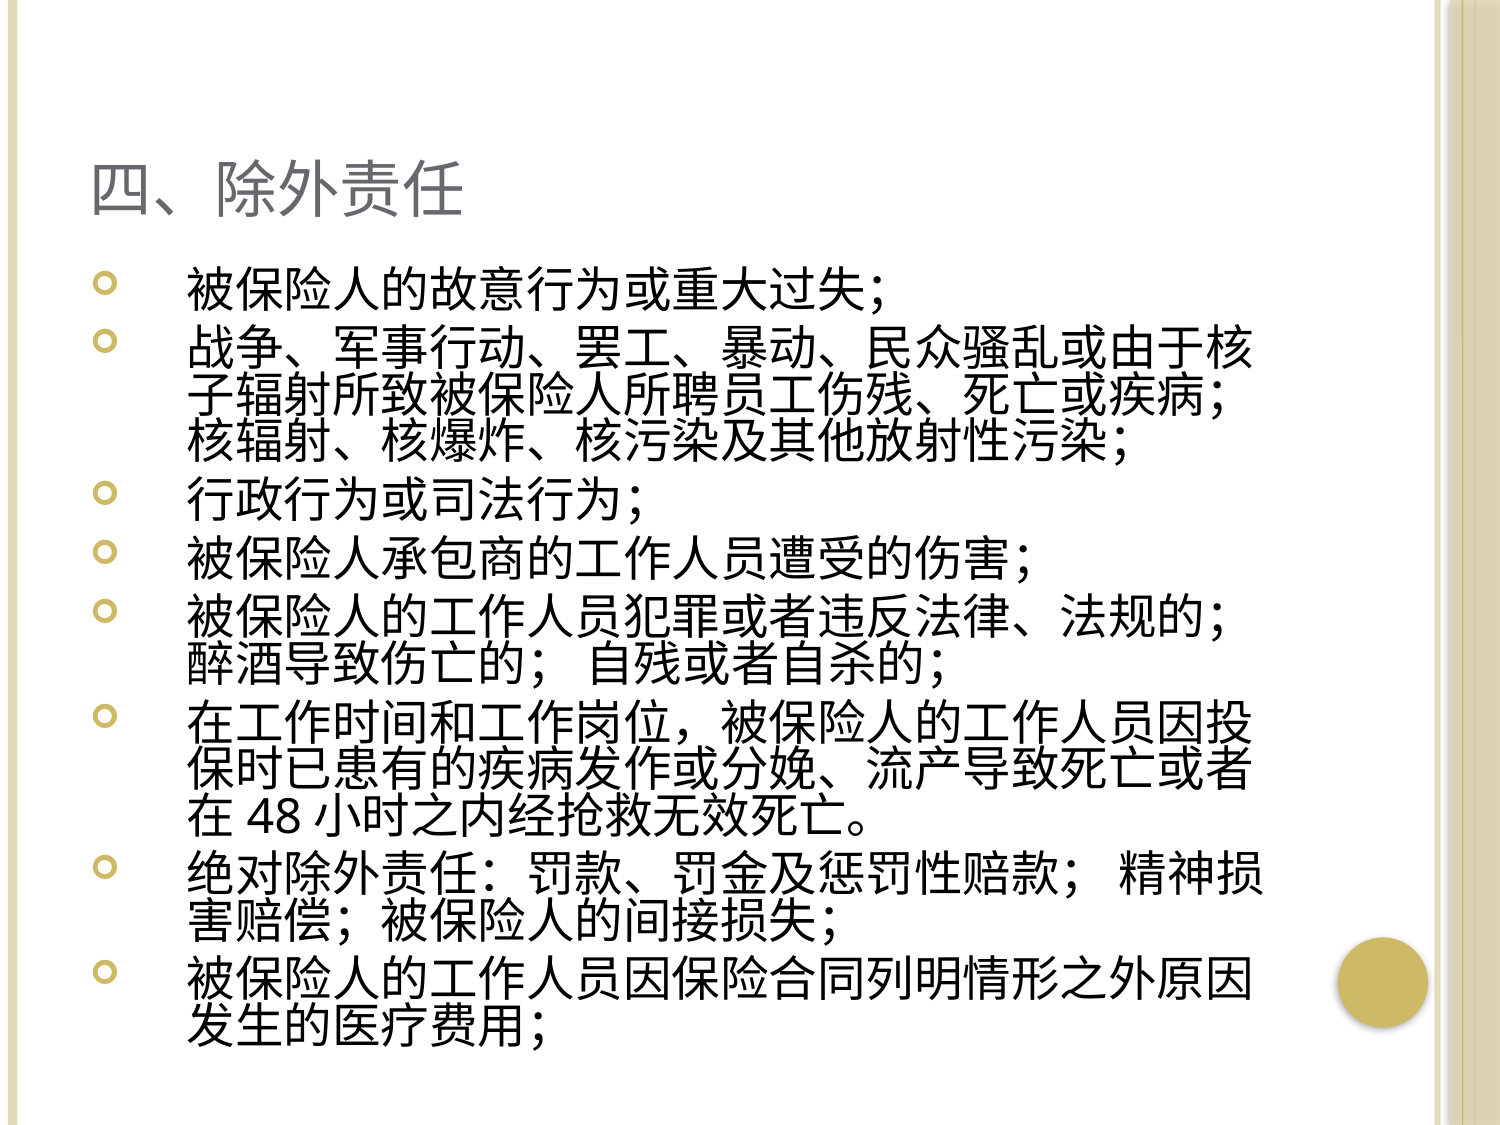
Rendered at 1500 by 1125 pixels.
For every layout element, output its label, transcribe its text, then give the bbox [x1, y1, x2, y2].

title 四、除外责任 [75, 45, 1300, 233]
list 被保险人的故意行为或重大过失； 战争、军事行动、罢工、暴动、民众骚乱或由于核子辐射所致被保险人所聘员工伤残、死亡或疾病；核辐射、核爆炸、核污染及其他放射性污染； 行政行为或司法行为； 被保险人承包商的工作人员遭受的伤害； 被保险人的工作人员犯罪或者违反法律、法规的；醉酒导致伤亡的； 自残或者自杀的； 在工作时间和工作岗位，被保险人的工作人员因投保时已患有的疾病发作或分娩、流产导致死亡或者在48小时之内经抢救无效死亡。 绝对除外责任：罚款、罚金及惩罚性赔款； 精神损害赔偿；被保险人的间接损失； 被保险人的工作人员因保险合同列明情形之外原因发生的医疗费用； [74, 262, 1301, 1063]
